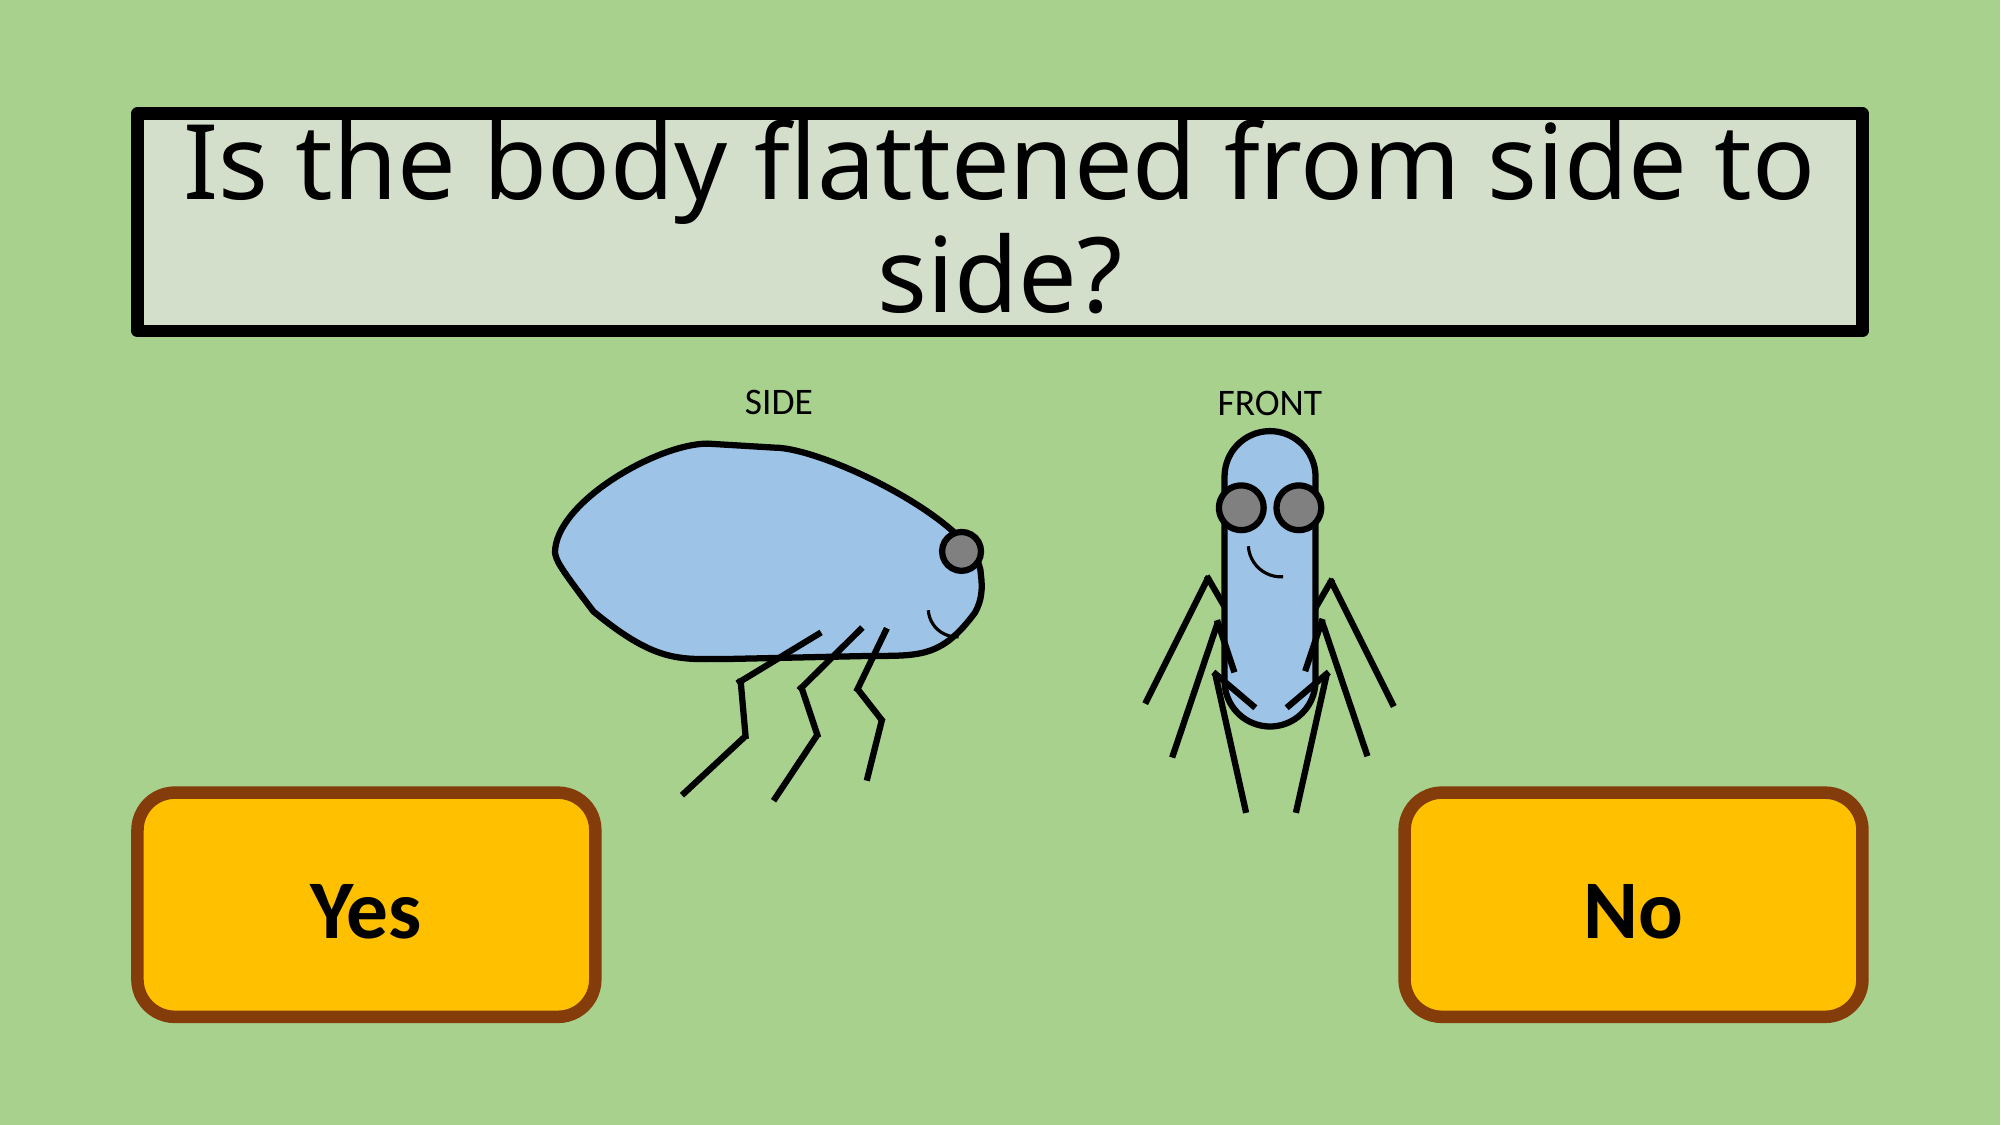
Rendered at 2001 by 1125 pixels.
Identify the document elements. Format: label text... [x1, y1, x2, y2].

text_box Yes [136, 791, 597, 1018]
title Is the body flattened from side to side? [137, 113, 1863, 331]
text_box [555, 370, 1383, 816]
text_box No [1403, 791, 1864, 1018]
